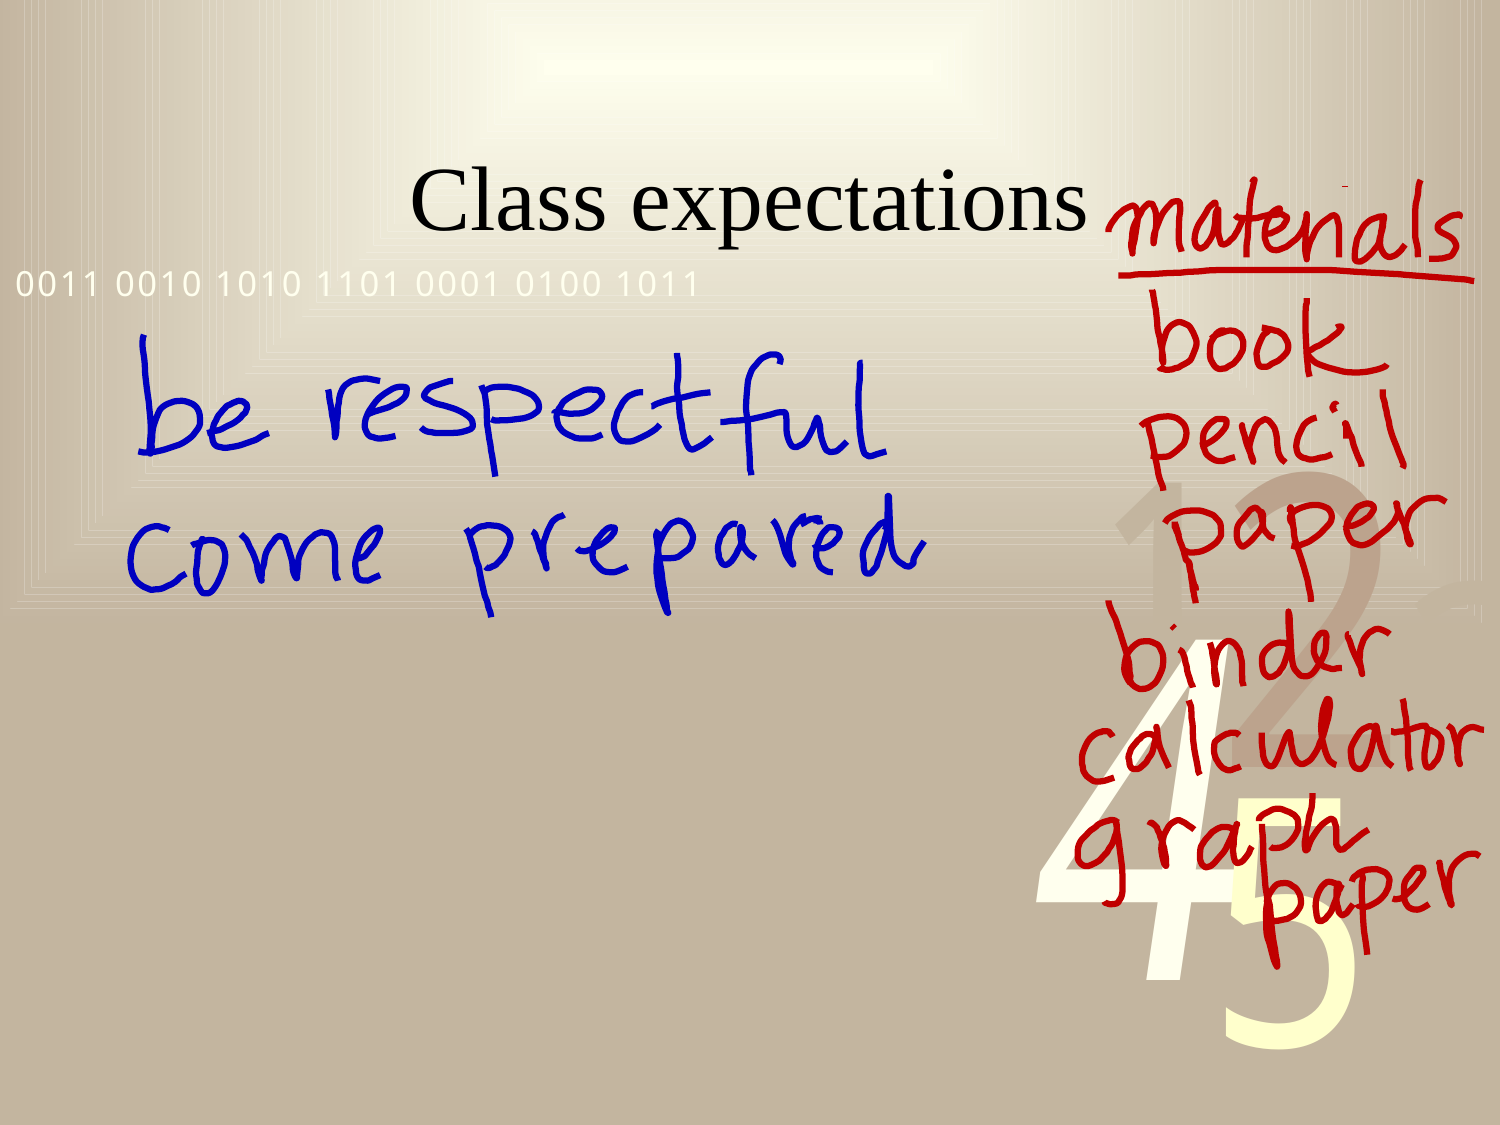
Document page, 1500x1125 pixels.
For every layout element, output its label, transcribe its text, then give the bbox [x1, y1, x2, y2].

text_box [1118, 269, 1475, 282]
text_box [676, 352, 694, 398]
text_box [1350, 725, 1393, 770]
text_box [1209, 330, 1244, 369]
text_box [470, 525, 511, 569]
text_box [858, 362, 887, 457]
text_box [1200, 823, 1252, 868]
text_box [465, 528, 492, 618]
text_box [1304, 793, 1369, 851]
text_box [1259, 808, 1299, 848]
text_box [554, 389, 603, 439]
text_box [1140, 416, 1187, 457]
text_box [1315, 881, 1354, 922]
text_box [1263, 213, 1288, 235]
text_box [1362, 907, 1368, 955]
text_box [1108, 600, 1164, 689]
text_box [483, 397, 496, 477]
text_box [1164, 510, 1221, 553]
text_box [800, 518, 822, 525]
text_box [328, 378, 381, 438]
text_box [1152, 289, 1197, 370]
text_box [1305, 298, 1309, 351]
text_box [1261, 611, 1342, 678]
text_box [1174, 521, 1196, 591]
text_box [1382, 389, 1404, 469]
text_box [862, 496, 925, 574]
text_box [748, 427, 764, 476]
text_box [1235, 208, 1280, 228]
text_box [1128, 726, 1169, 770]
text_box [354, 527, 381, 581]
text_box [613, 392, 660, 442]
text_box [1429, 214, 1460, 259]
text_box [1332, 403, 1337, 412]
text_box [130, 526, 187, 590]
text_box [191, 538, 226, 594]
text_box [1290, 504, 1332, 547]
text_box [1344, 497, 1447, 546]
text_box [656, 520, 693, 613]
text_box [1242, 419, 1286, 463]
text_box [678, 396, 712, 450]
text_box [720, 412, 847, 453]
text_box [1344, 423, 1362, 467]
text_box [1264, 214, 1340, 260]
text_box [1149, 820, 1195, 866]
text_box [1214, 732, 1241, 771]
text_box [772, 516, 807, 565]
text_box [1108, 201, 1182, 254]
text_box [1188, 700, 1200, 775]
text_box [1194, 202, 1244, 249]
text_box [1236, 507, 1275, 547]
text_box [420, 381, 473, 434]
text_box [1351, 869, 1390, 907]
text_box [482, 386, 539, 421]
text_box [138, 334, 201, 454]
text_box [717, 523, 756, 565]
text_box [531, 514, 565, 569]
text_box [1077, 819, 1123, 905]
text_box [1347, 628, 1390, 675]
text_box [1297, 547, 1312, 602]
text_box [1415, 179, 1421, 258]
text_box [1439, 853, 1480, 906]
text_box [1306, 326, 1387, 373]
text_box [1266, 883, 1301, 967]
text_box [745, 354, 781, 419]
text_box [364, 386, 407, 439]
text_box [1296, 417, 1333, 460]
text_box [1178, 649, 1193, 688]
text_box [1200, 419, 1236, 462]
text_box [1354, 216, 1406, 262]
text_box [577, 527, 628, 573]
title Class expectations [112, 99, 1388, 288]
text_box [1447, 725, 1484, 765]
text_box [651, 392, 711, 407]
text_box [814, 527, 840, 573]
text_box [1261, 699, 1337, 767]
text_box [240, 532, 338, 581]
text_box [1209, 640, 1244, 687]
text_box [1081, 731, 1115, 782]
text_box [207, 400, 269, 448]
text_box [1392, 867, 1430, 910]
text_box [1306, 354, 1310, 377]
text_box [1249, 179, 1255, 218]
text_box [1256, 327, 1289, 367]
text_box [1391, 725, 1442, 768]
